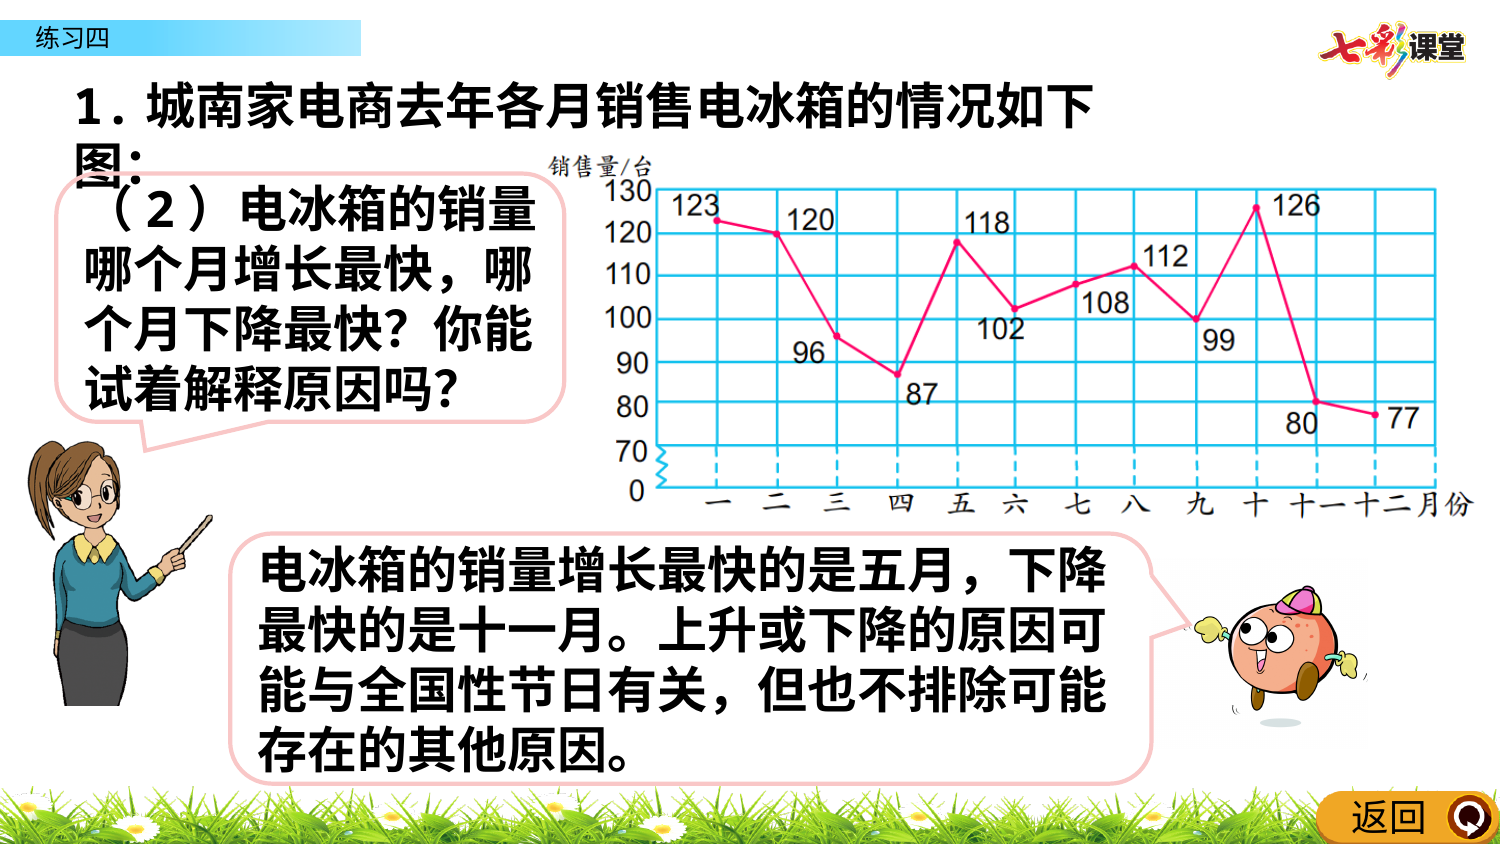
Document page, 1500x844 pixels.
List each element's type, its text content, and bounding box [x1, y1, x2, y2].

picture [0, 786, 1500, 844]
text_box 电冰箱的销量增长最快的是五月，下降最快的是十一月。上升或下降的原因可能与全国性节日有关，但也不排除可能存在的其他原因。 [230, 533, 1150, 784]
text_box 1.城南家电商去年各月销售电冰箱的情况如下图： [58, 67, 1205, 200]
picture [1151, 558, 1368, 749]
picture [27, 439, 213, 706]
picture [532, 145, 1495, 523]
text_box （2）电冰箱的销量哪个月增长最快，哪个月下降最快？你能试着解释原因吗？ [56, 173, 527, 438]
picture [1316, 20, 1468, 80]
